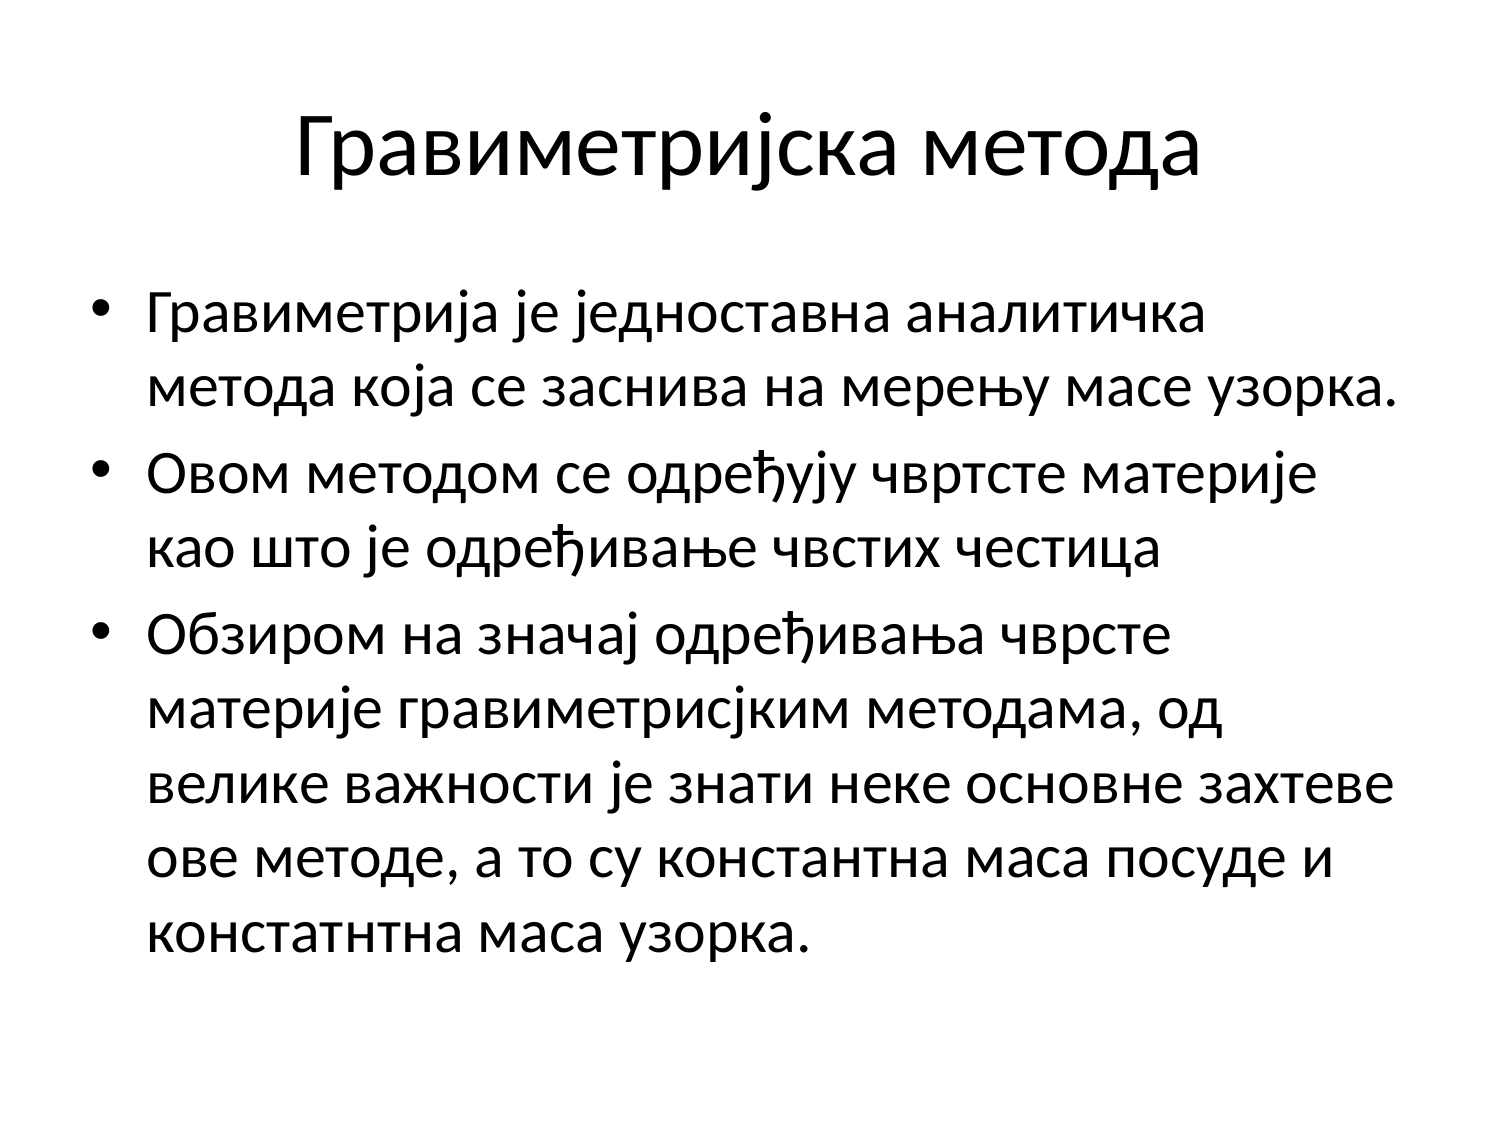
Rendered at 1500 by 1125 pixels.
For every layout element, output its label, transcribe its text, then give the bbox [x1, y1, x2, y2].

list Гравиметрија је једноставна аналитичка метода која се заснива на мерењу масе узорка. Овом методом се одређују чвртсте материје као што је одређивање чвстих честица Обзиром на значај одређивања чврсте материје гравиметрисјким методама, од велике важности је знати неке основне захтеве ове методе, а то су константна маса посуде и констатнтна маса узорка. [75, 262, 1425, 1005]
title Гравиметријска метода [75, 45, 1425, 233]
